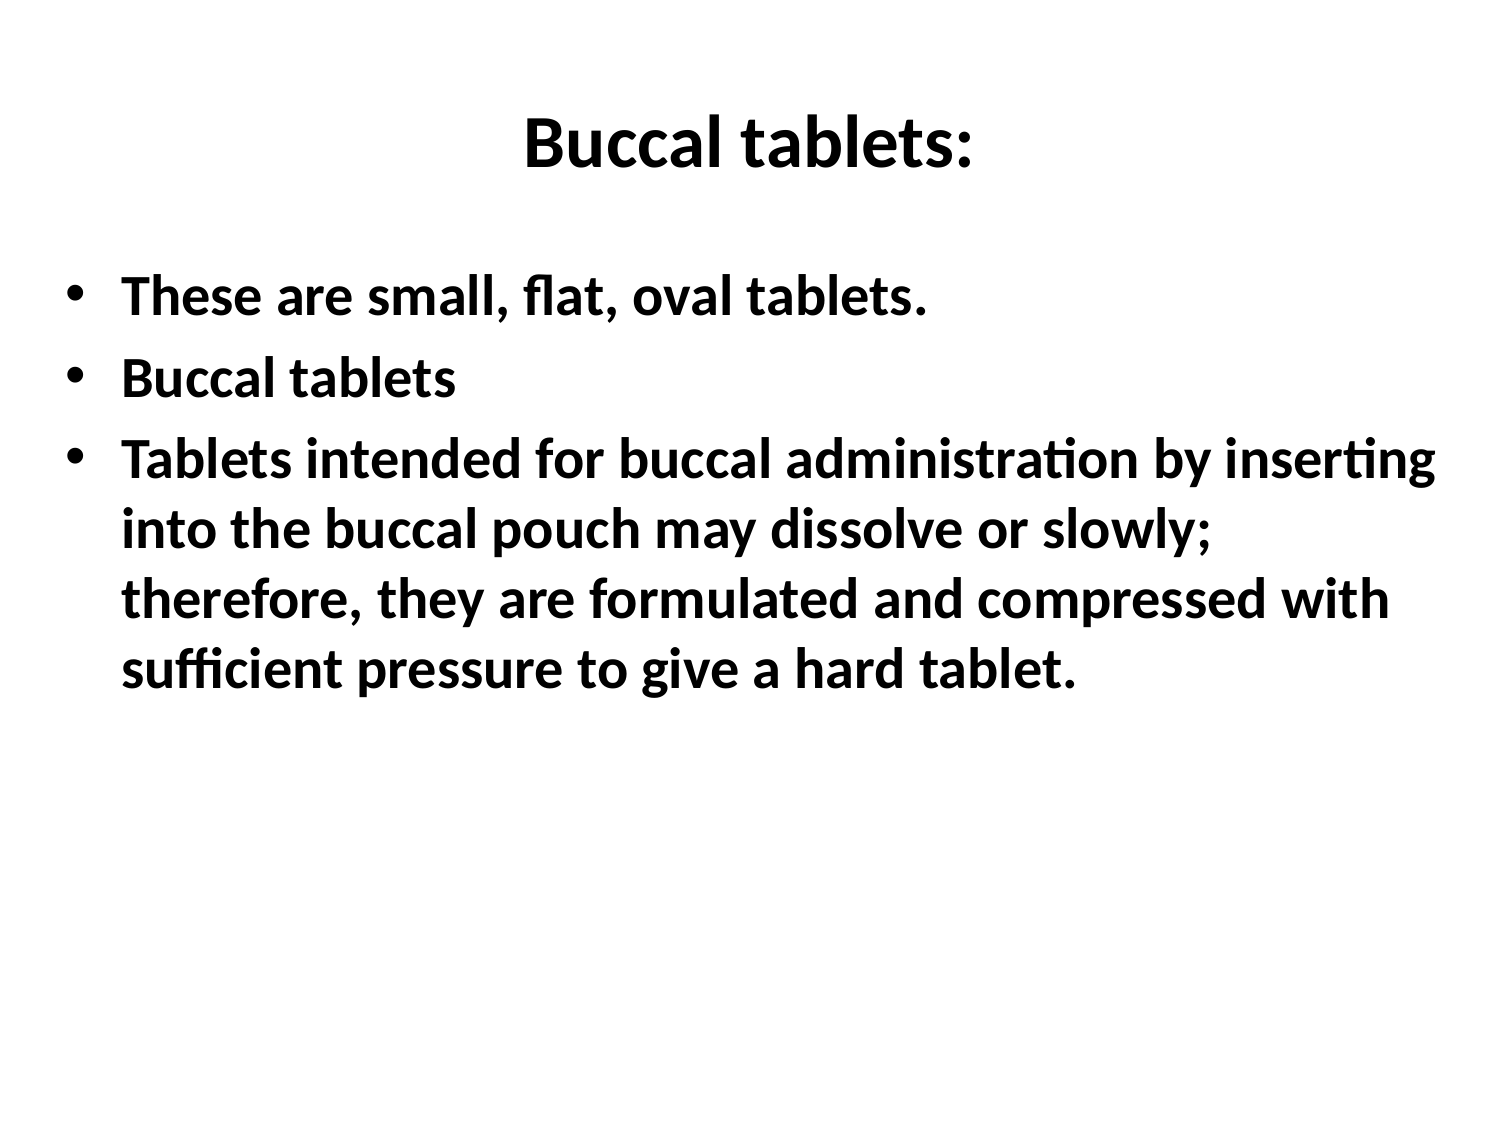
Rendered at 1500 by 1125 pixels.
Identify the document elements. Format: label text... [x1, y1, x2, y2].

list These are small, flat, oval tablets. Buccal tablets Tablets intended for buccal administration by inserting into the buccal pouch may dissolve or slowly; therefore, they are formulated and compressed with sufficient pressure to give a hard tablet. [50, 249, 1475, 938]
title Buccal tablets: [75, 75, 1425, 200]
